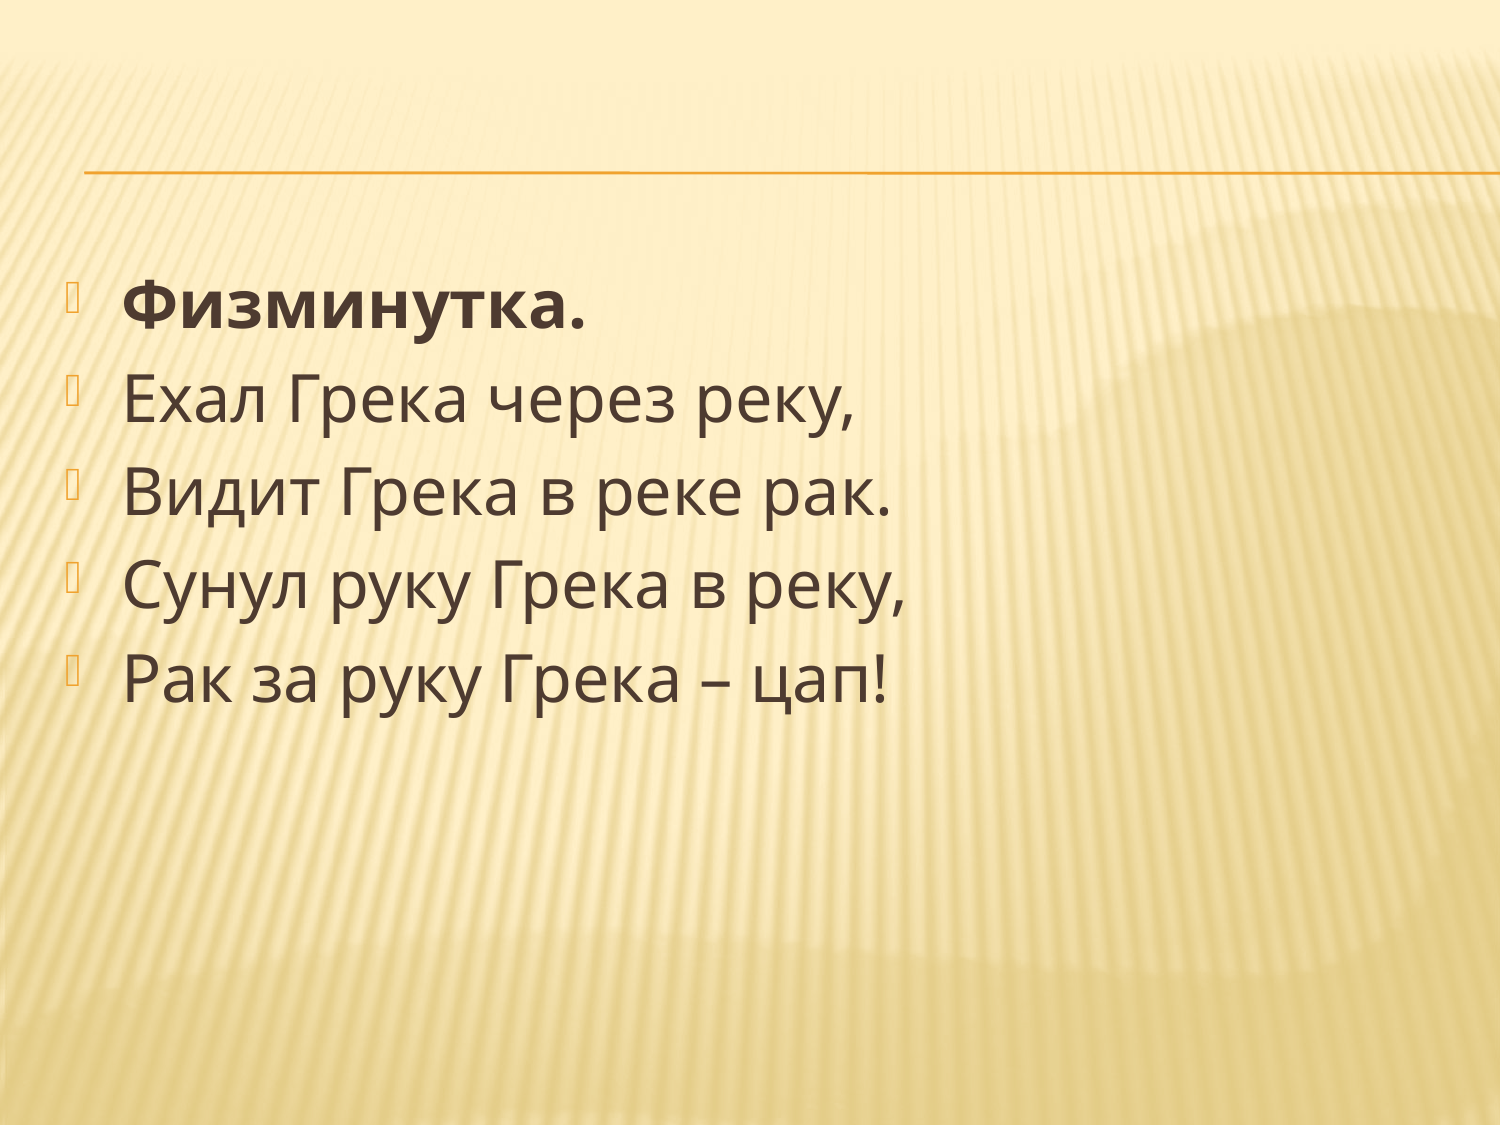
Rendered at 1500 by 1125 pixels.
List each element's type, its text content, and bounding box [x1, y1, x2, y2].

list Физминутка. Ехал Грека через реку, Видит Грека в реке рак. Сунул руку Грека в реку, Рак за руку Грека – цап! [50, 254, 1475, 998]
